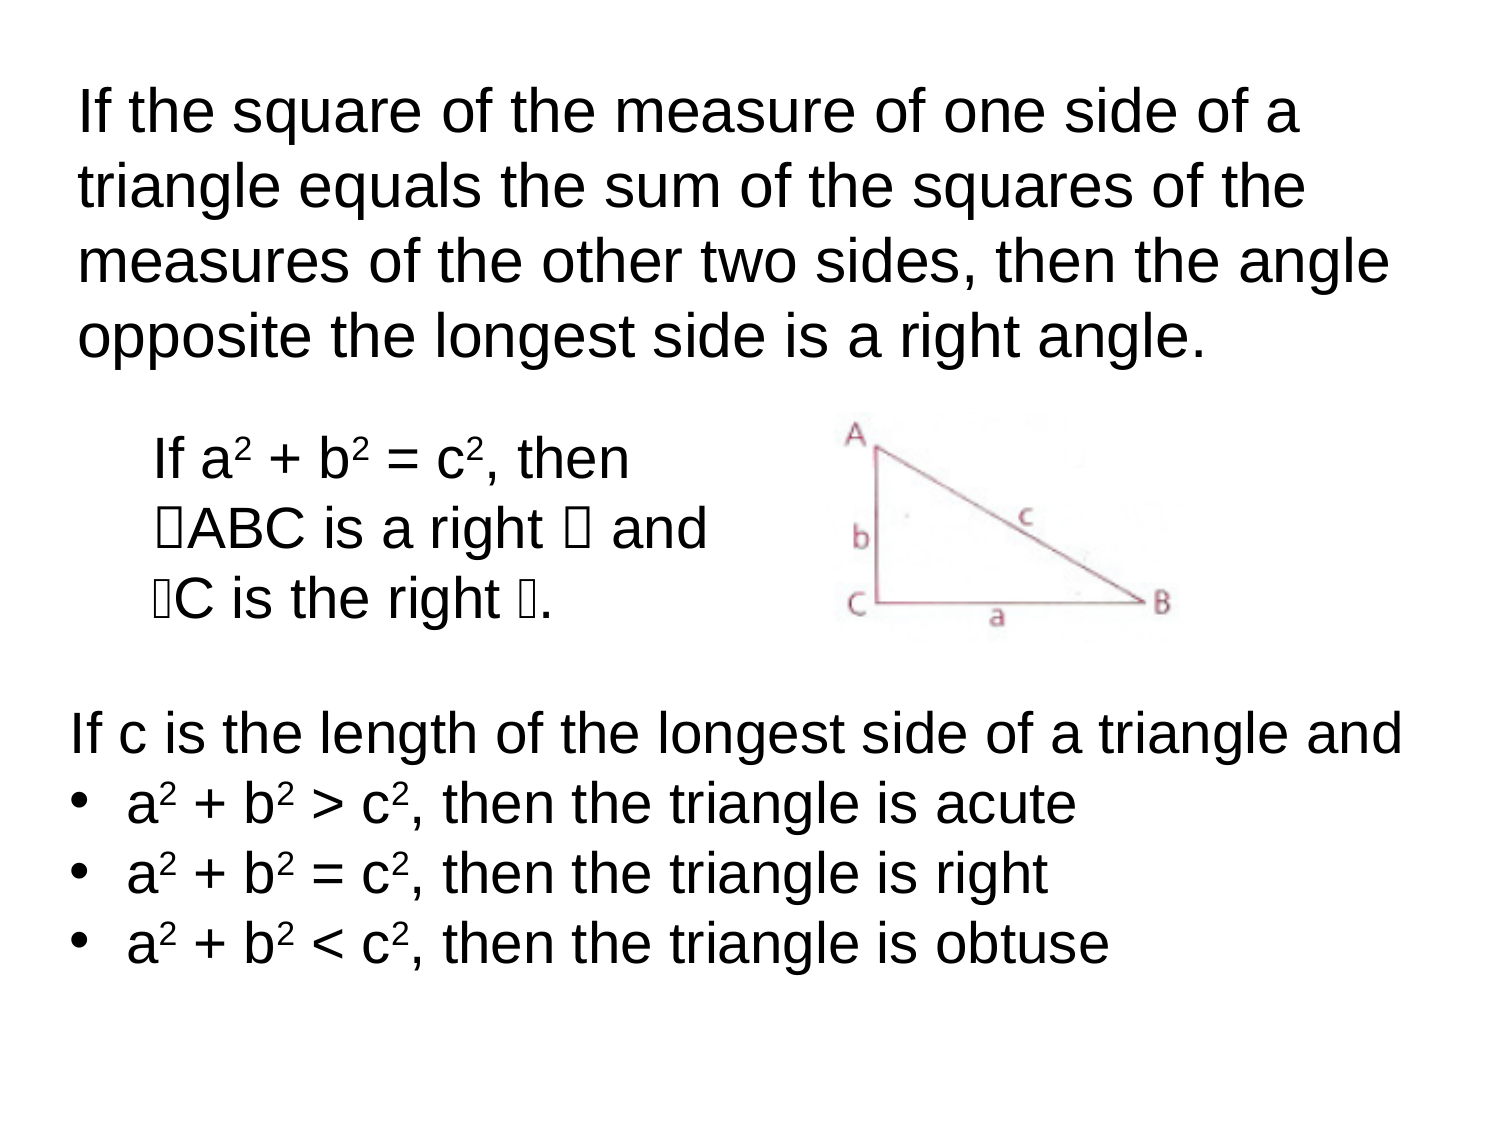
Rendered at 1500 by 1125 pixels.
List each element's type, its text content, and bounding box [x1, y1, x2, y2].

text_box If c is the length of the longest side of a triangle and a2 + b2 > c2, then the triangle is acute a2 + b2 = c2, then the triangle is right a2 + b2 < c2, then the triangle is obtuse [55, 687, 1421, 983]
picture [824, 412, 1184, 644]
text_box If the square of the measure of one side of a triangle equals the sum of the squares of the measures of the other two sides, then the angle opposite the longest side is a right angle. [62, 62, 1463, 377]
text_box If a2 + b2 = c2, then ABC is a right  and C is the right . [137, 412, 749, 638]
